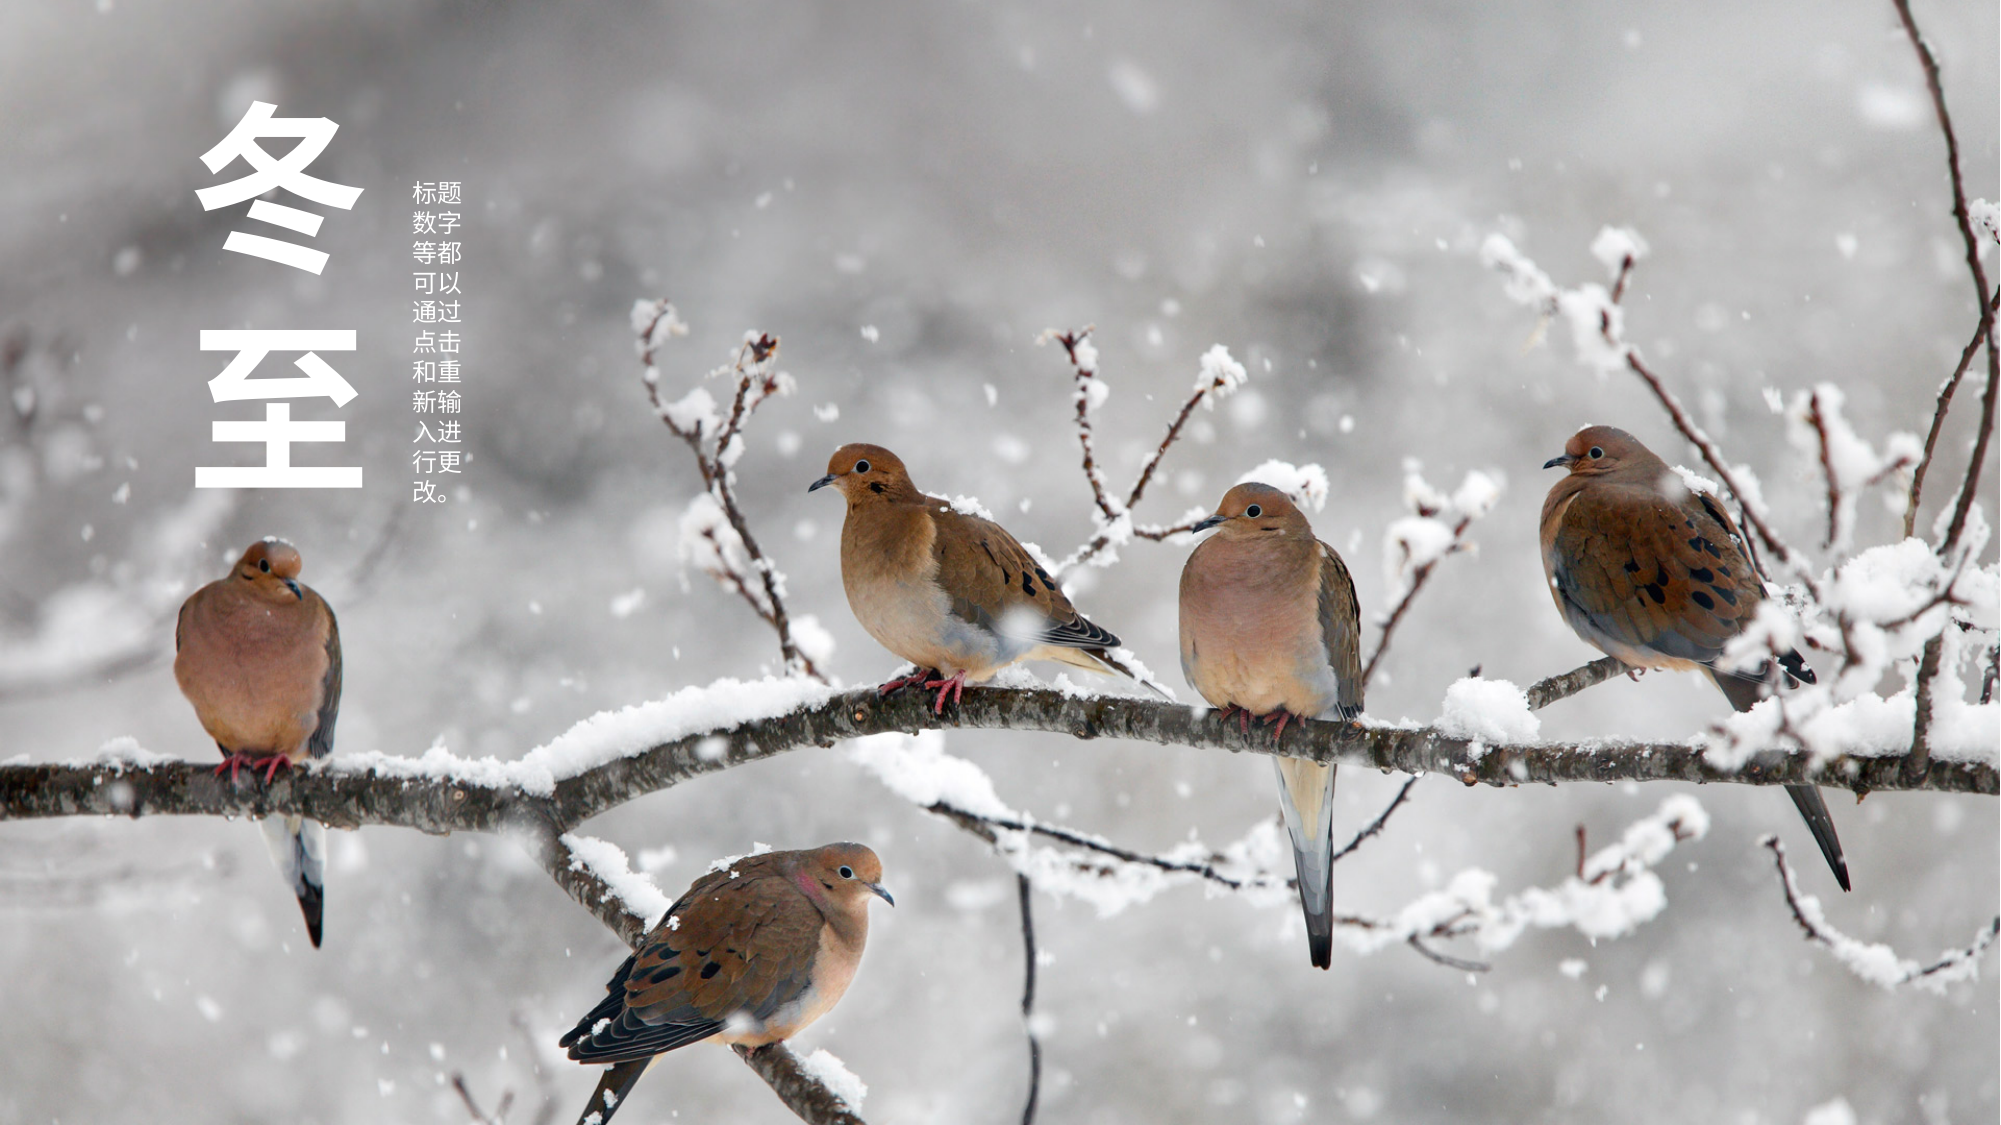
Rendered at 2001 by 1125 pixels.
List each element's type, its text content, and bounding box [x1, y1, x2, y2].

text_box 冬 至 [172, 66, 386, 522]
text_box 标题数字等都可以通过点击和重新输入进行更改。 [398, 169, 490, 514]
picture [0, 0, 2000, 1125]
